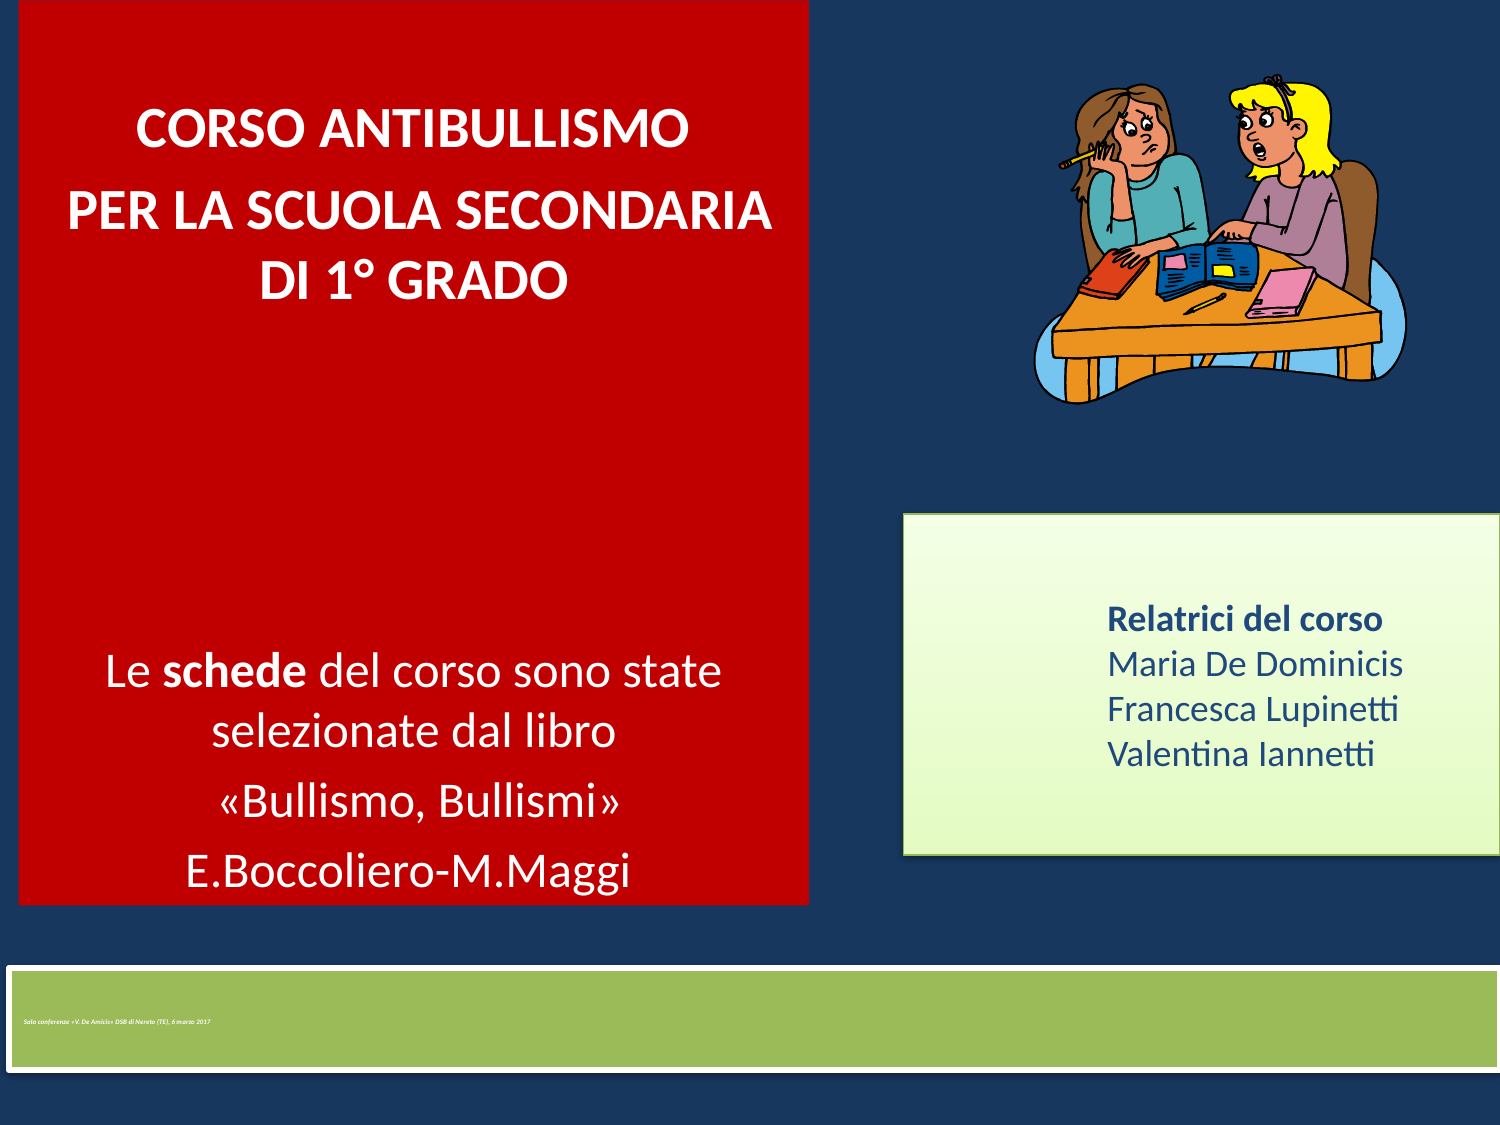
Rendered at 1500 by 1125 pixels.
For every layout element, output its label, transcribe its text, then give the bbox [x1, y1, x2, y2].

list [903, 513, 1500, 856]
picture [1033, 73, 1408, 405]
list CORSO ANTIBULLISMO PER LA SCUOLA SECONDARIA DI 1° GRADO Le schede del corso sono state selezionate dal libro «Bullismo, Bullismi» E.Boccoliero-M.Maggi [18, 1, 809, 906]
text_box Relatrici del corso Maria De Dominicis Francesca Lupinetti Valentina Iannetti [1092, 586, 1443, 781]
title Sala conferenze «V. De Amicis» DSB di Nereto (TE), 6 marzo 2017 [6, 965, 1500, 1073]
